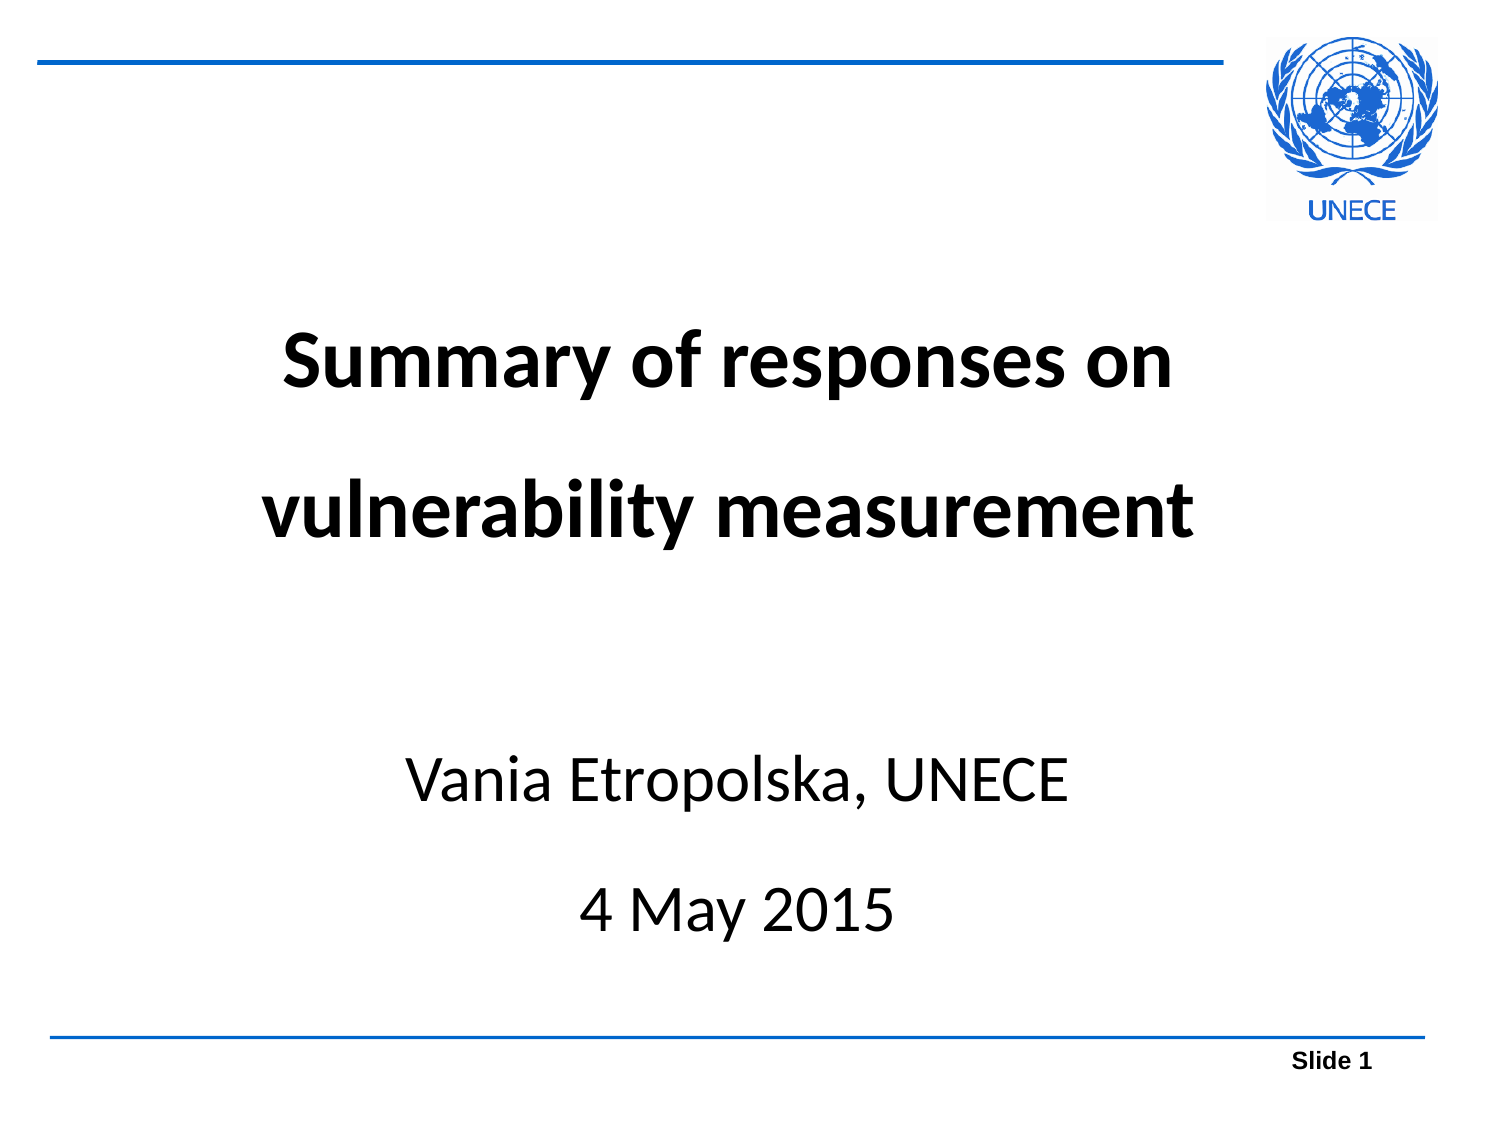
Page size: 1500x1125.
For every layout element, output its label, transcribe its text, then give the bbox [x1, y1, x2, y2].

picture [1266, 37, 1438, 137]
list Summary of responses on vulnerability measurement Vania Etropolska, UNECE 4 May 2015 [29, 137, 1447, 1000]
